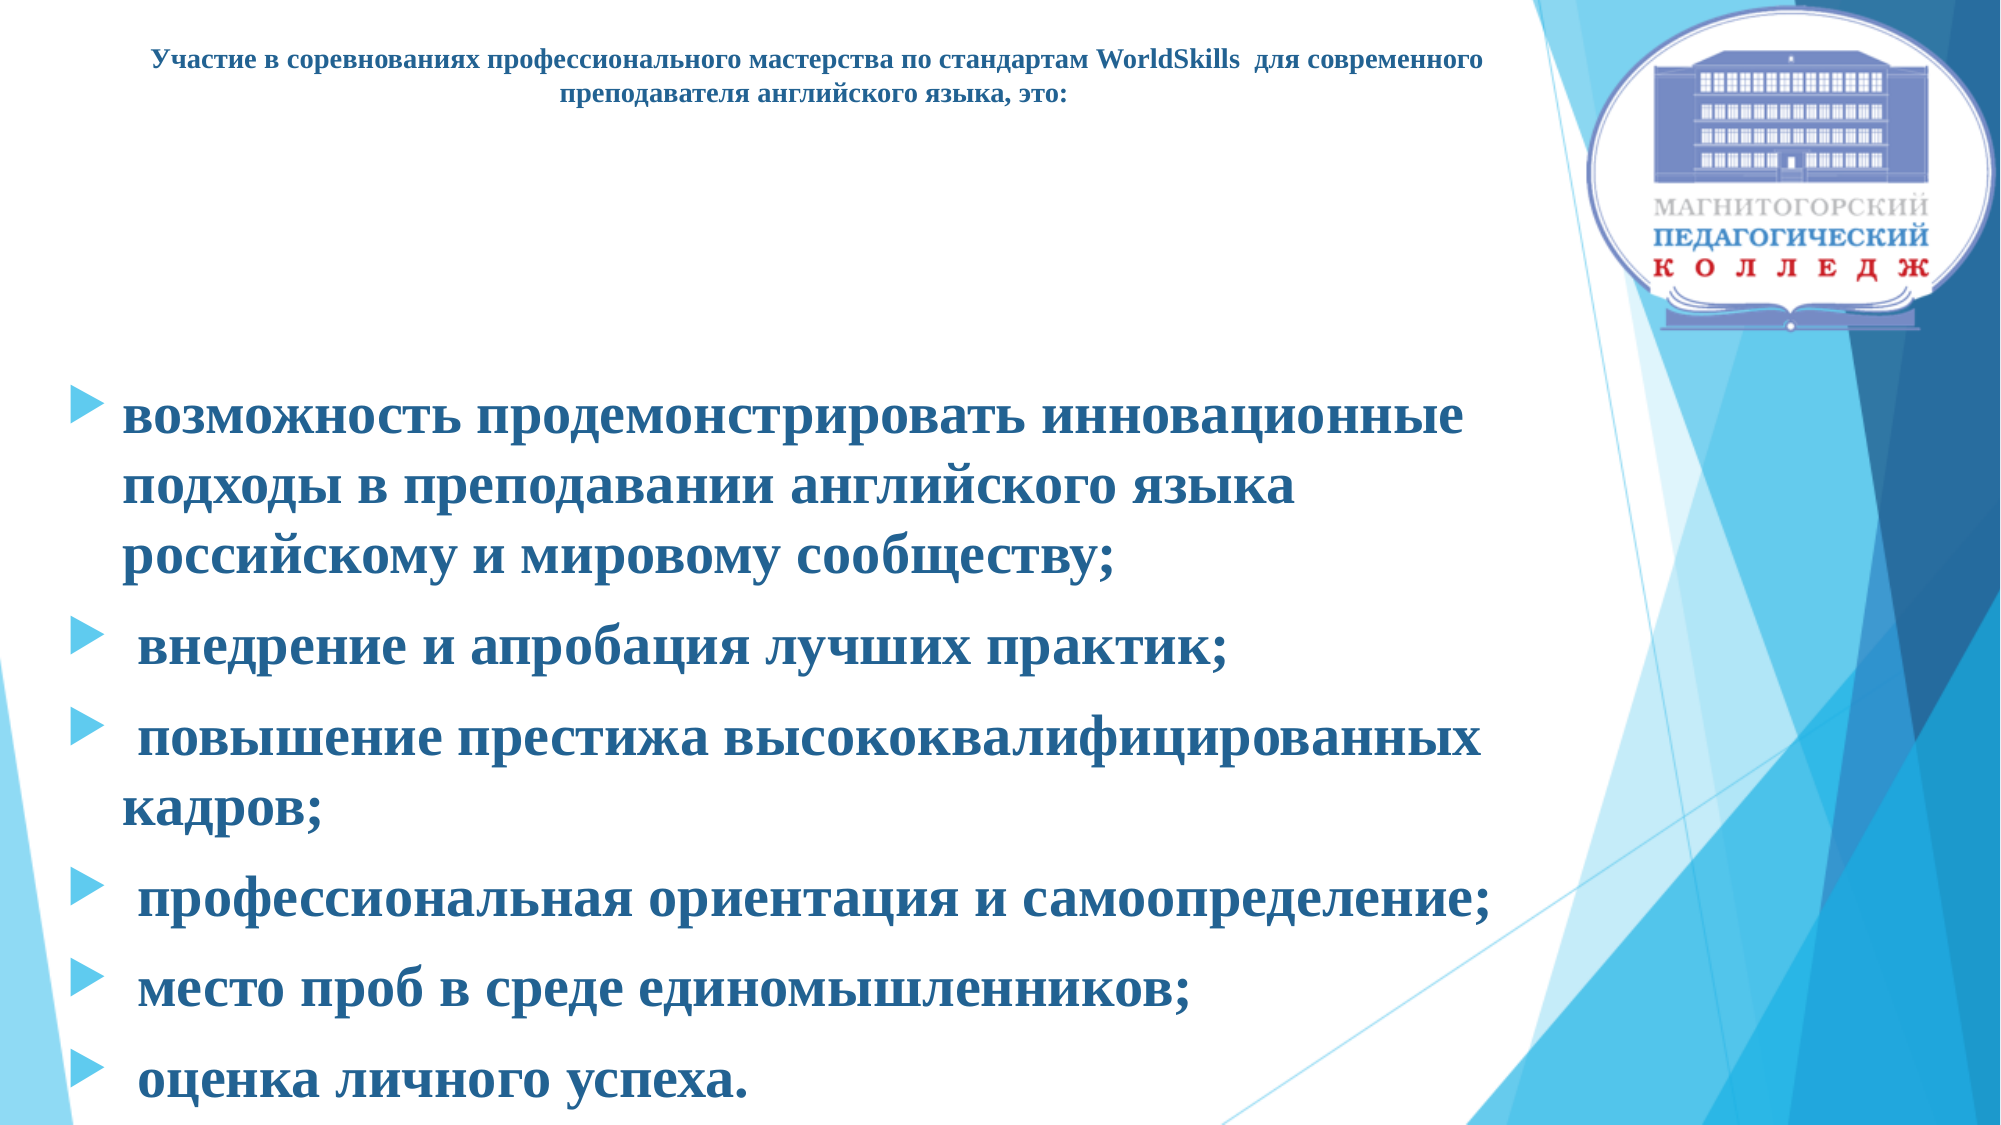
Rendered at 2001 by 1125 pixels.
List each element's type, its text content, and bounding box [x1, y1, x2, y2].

list возможность продемонстрировать инновационные подходы в преподавании английского языка российскому и мировому сообществу; внедрение и апробация лучших практик; повышение престижа высококвалифицированных кадров; профессиональная ориентация и самоопределение; место проб в среде единомышленников; оценка личного успеха. [51, 367, 1612, 1057]
title Участие в соревнованиях профессионального мастерства по стандартам WorldSkills для современного преподавателя английского языка, это: [112, 32, 1524, 159]
picture [0, 0, 2001, 1125]
